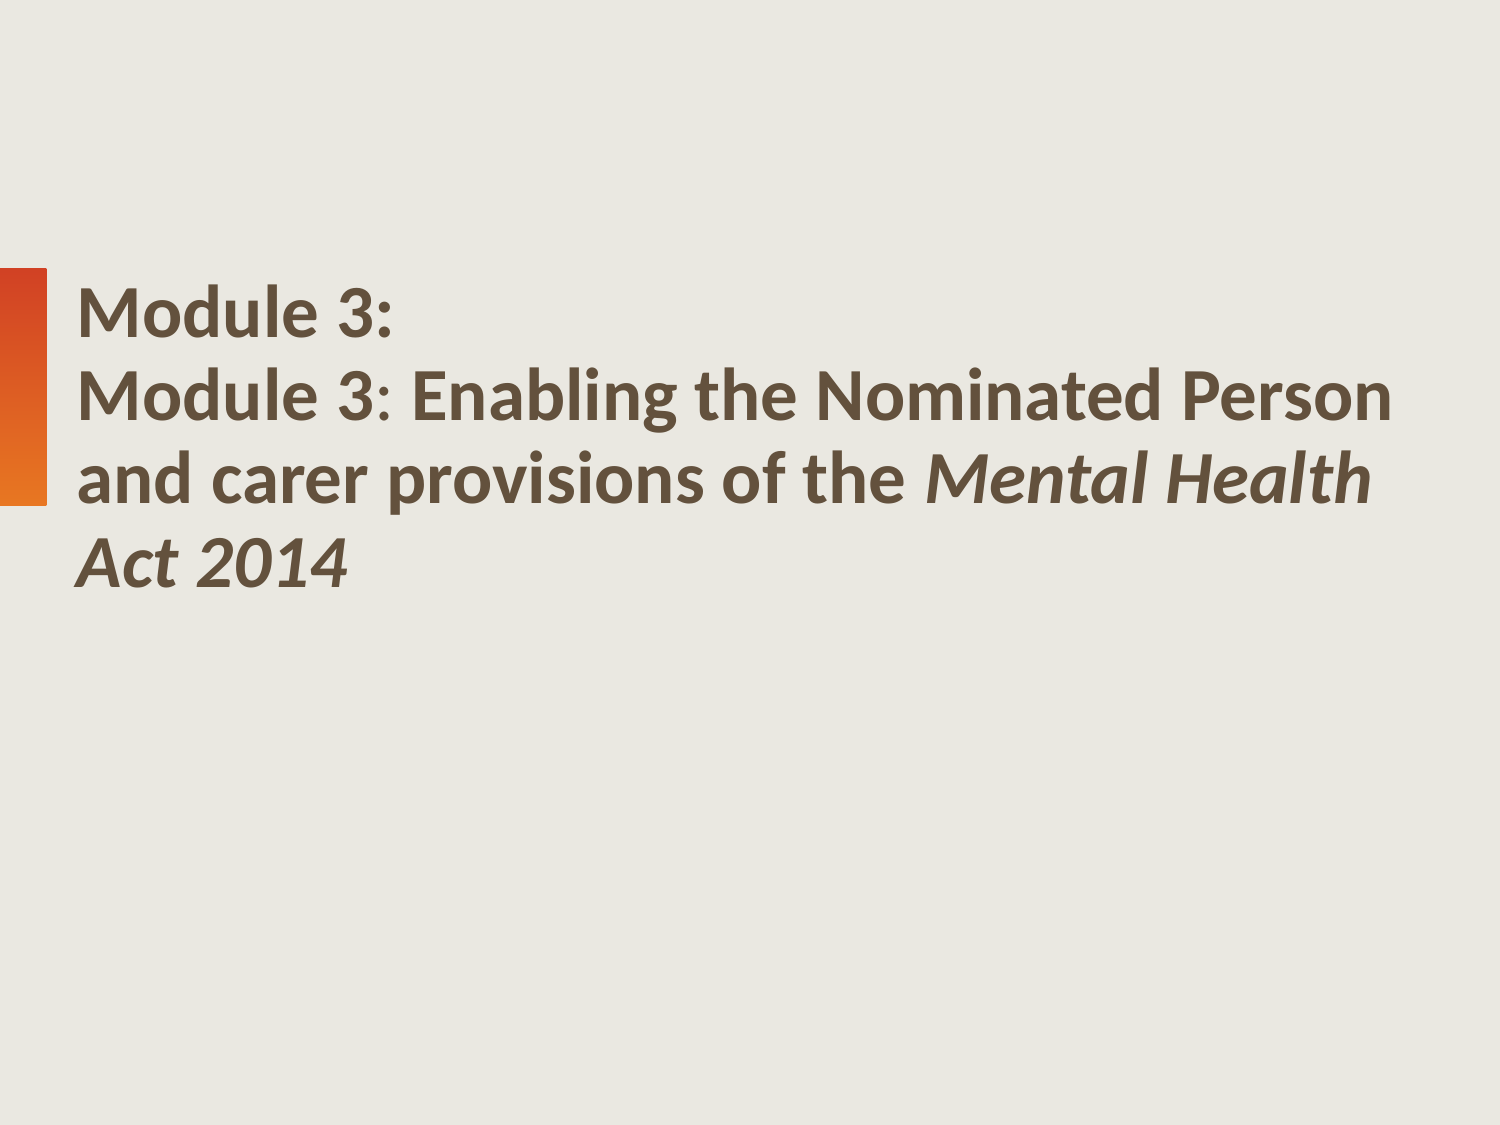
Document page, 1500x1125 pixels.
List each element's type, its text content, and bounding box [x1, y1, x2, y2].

list Module 3: Module 3: Enabling the Nominated Person and carer provisions of the Mental Health Act 2014 [76, 268, 1424, 506]
